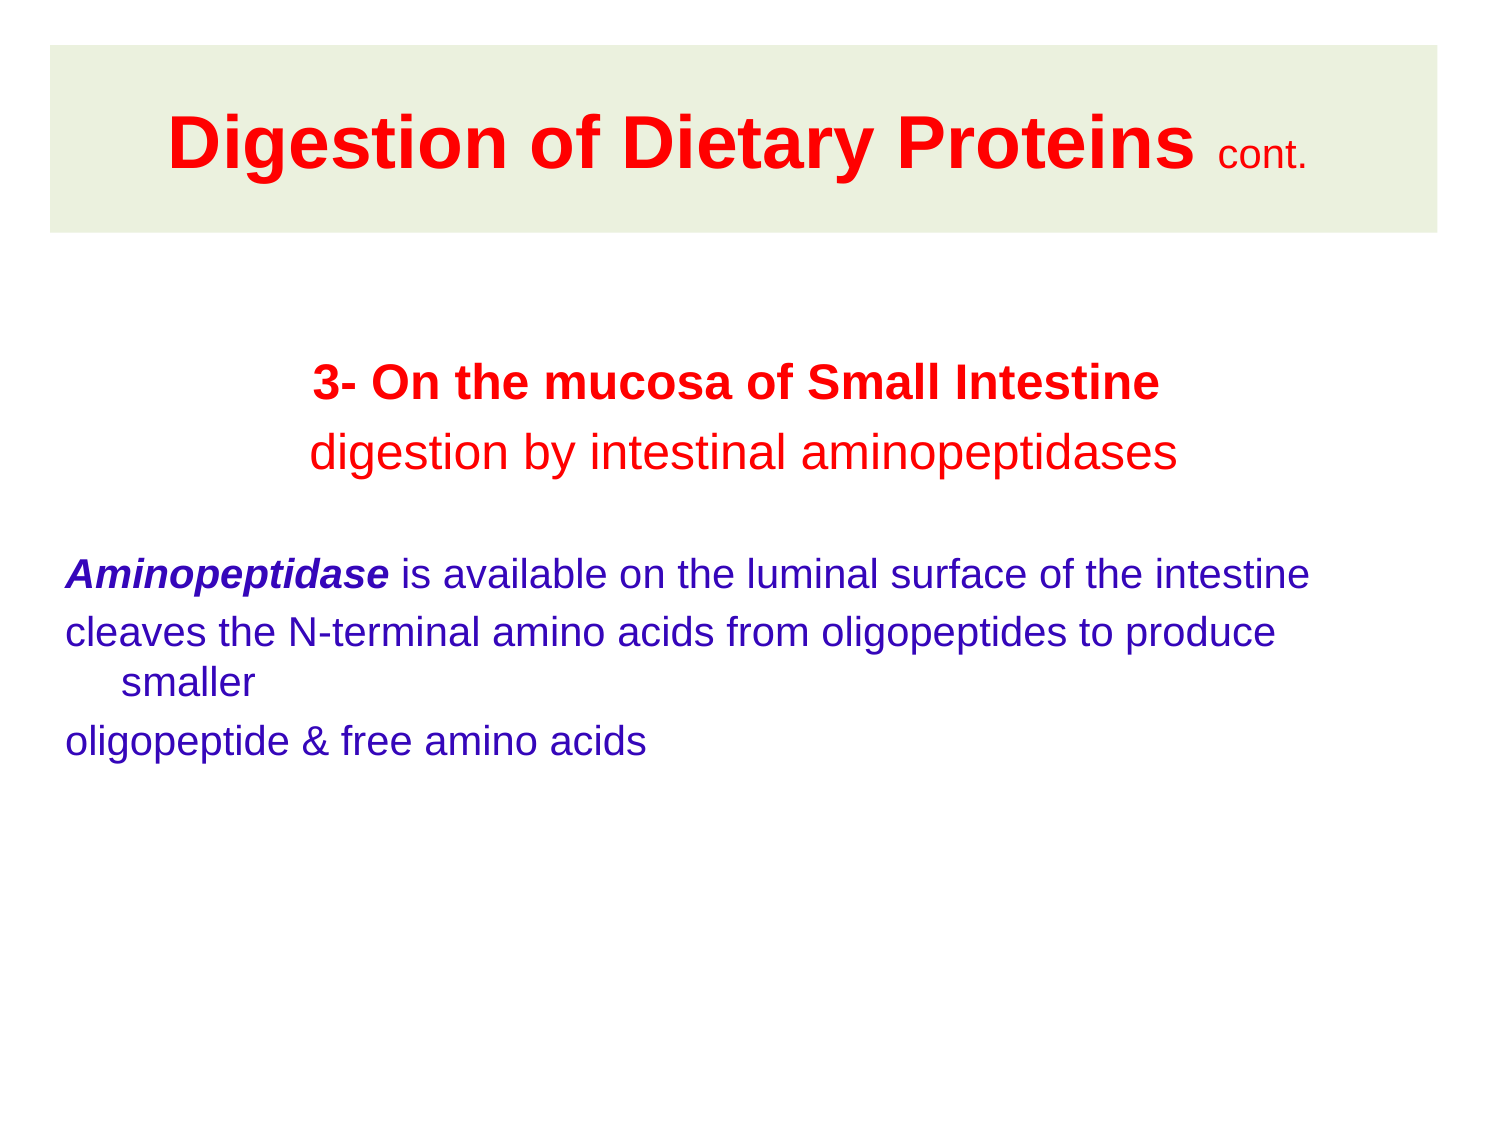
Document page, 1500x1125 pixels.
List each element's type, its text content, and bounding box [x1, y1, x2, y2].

title Digestion of Dietary Proteins cont. [50, 45, 1438, 233]
list 3- On the mucosa of Small Intestine digestion by intestinal aminopeptidases Aminopeptidase is available on the luminal surface of the intestine cleaves the N-terminal amino acids from oligopeptides to produce smaller oligopeptide & free amino acids [50, 262, 1438, 1005]
